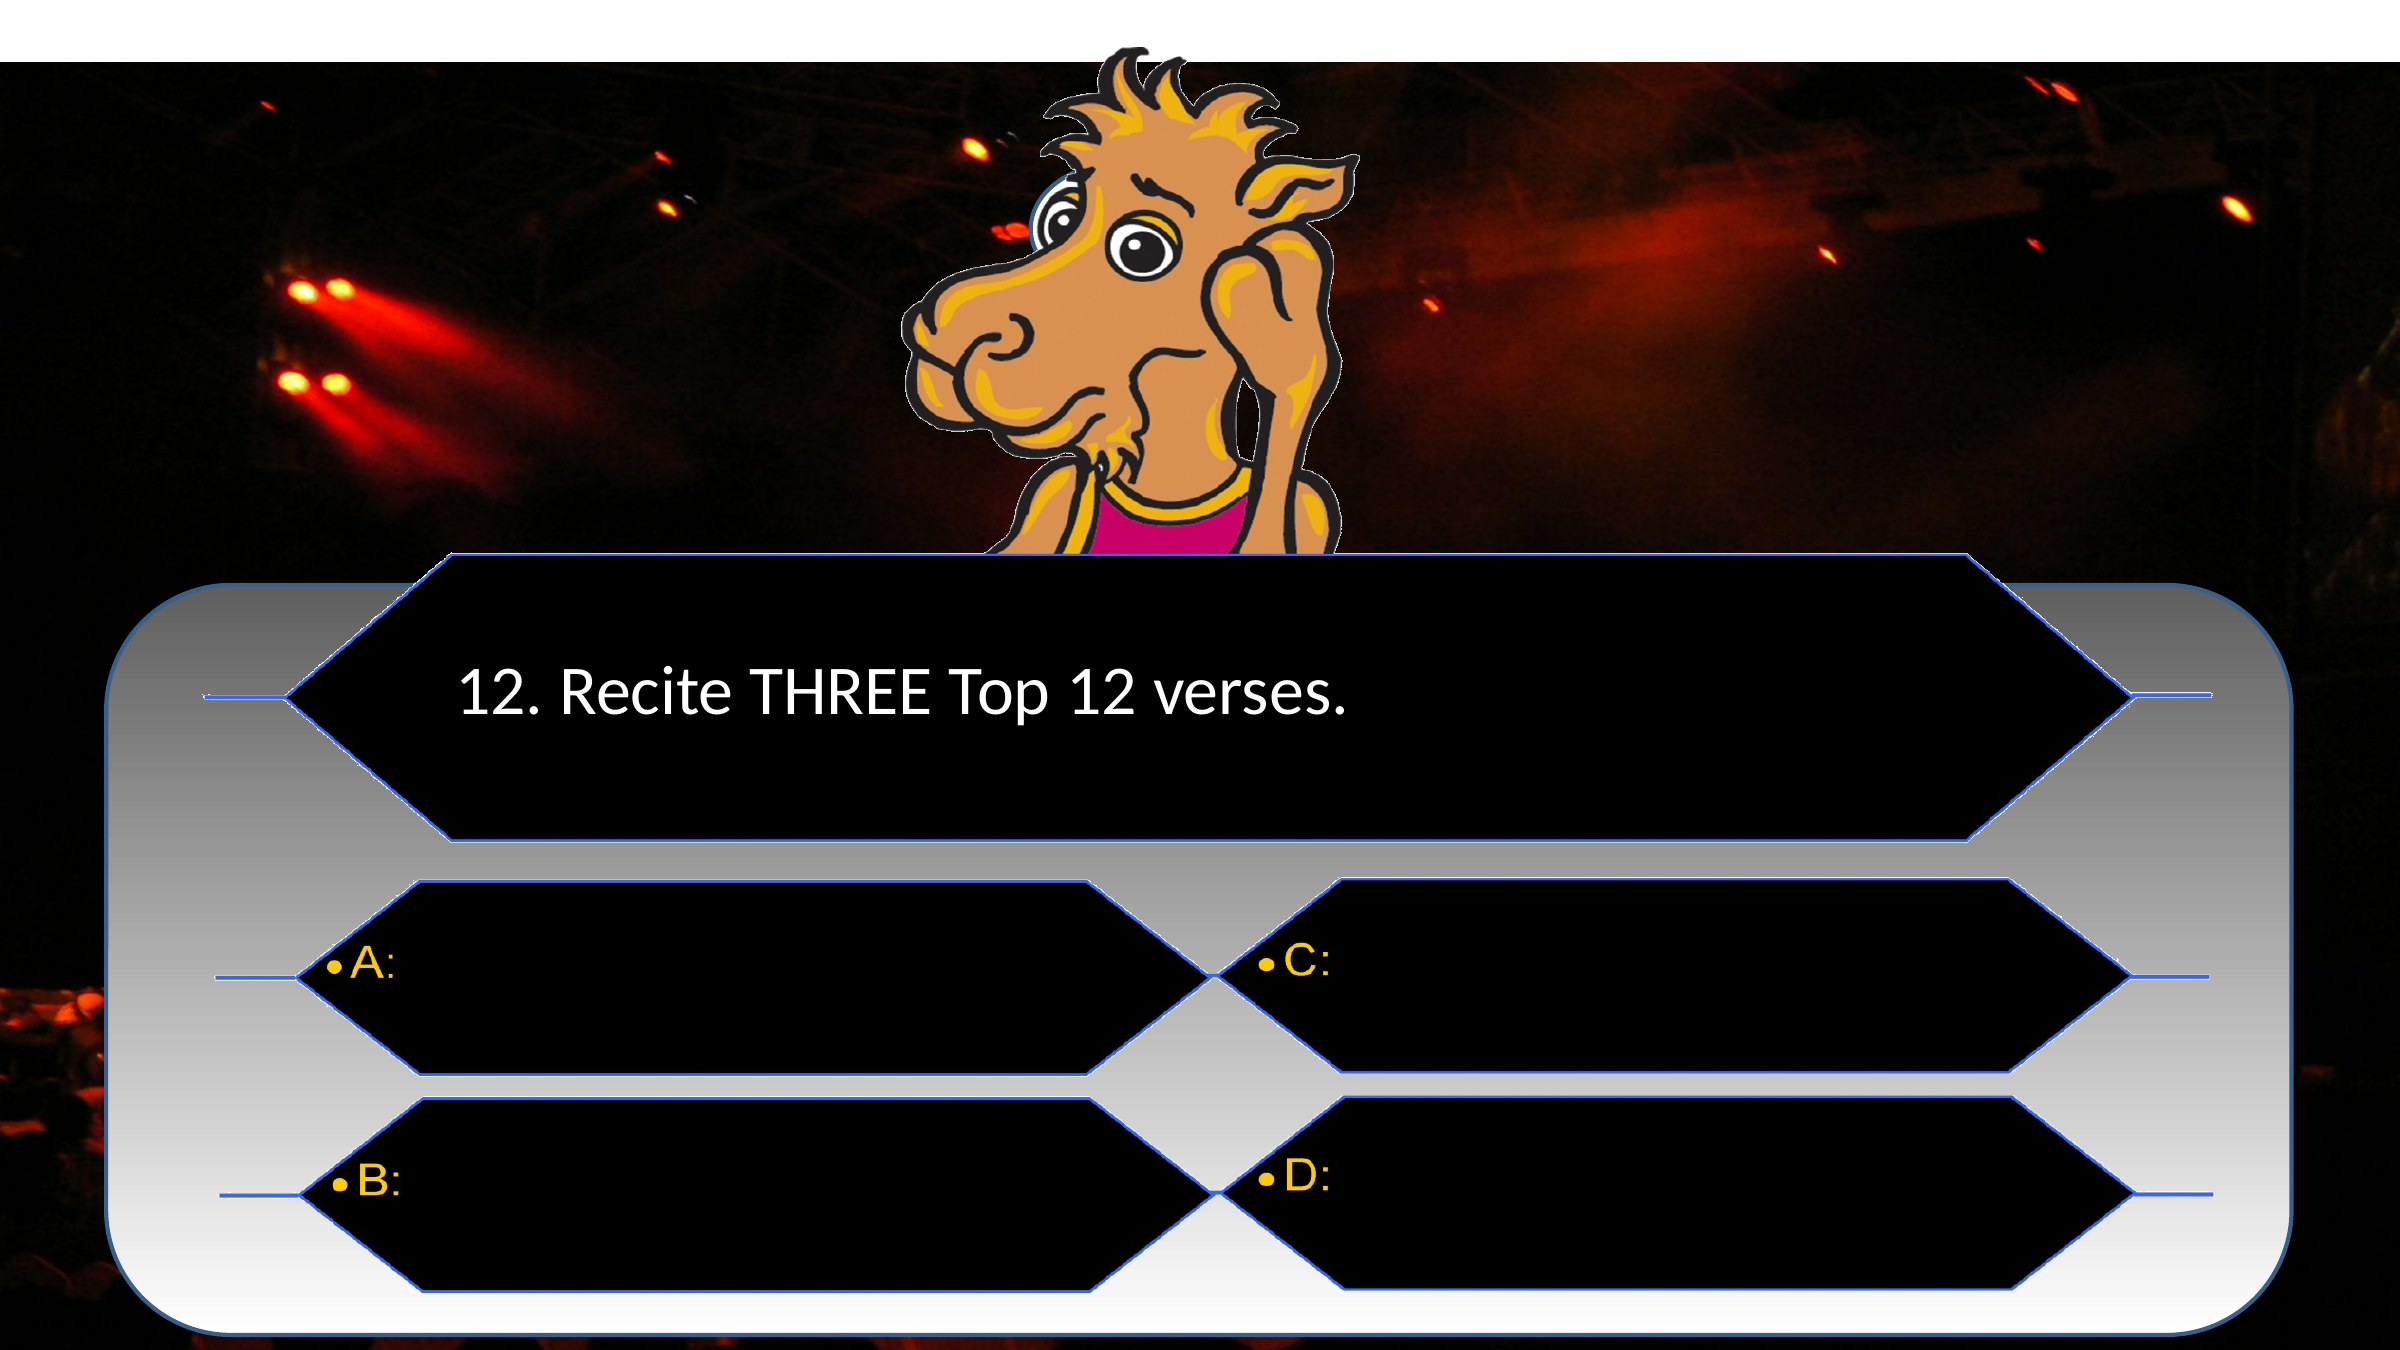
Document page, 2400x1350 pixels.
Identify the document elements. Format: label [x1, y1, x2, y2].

text_box [201, 46, 2215, 1350]
picture [0, 62, 201, 1350]
picture [2215, 62, 2400, 1350]
